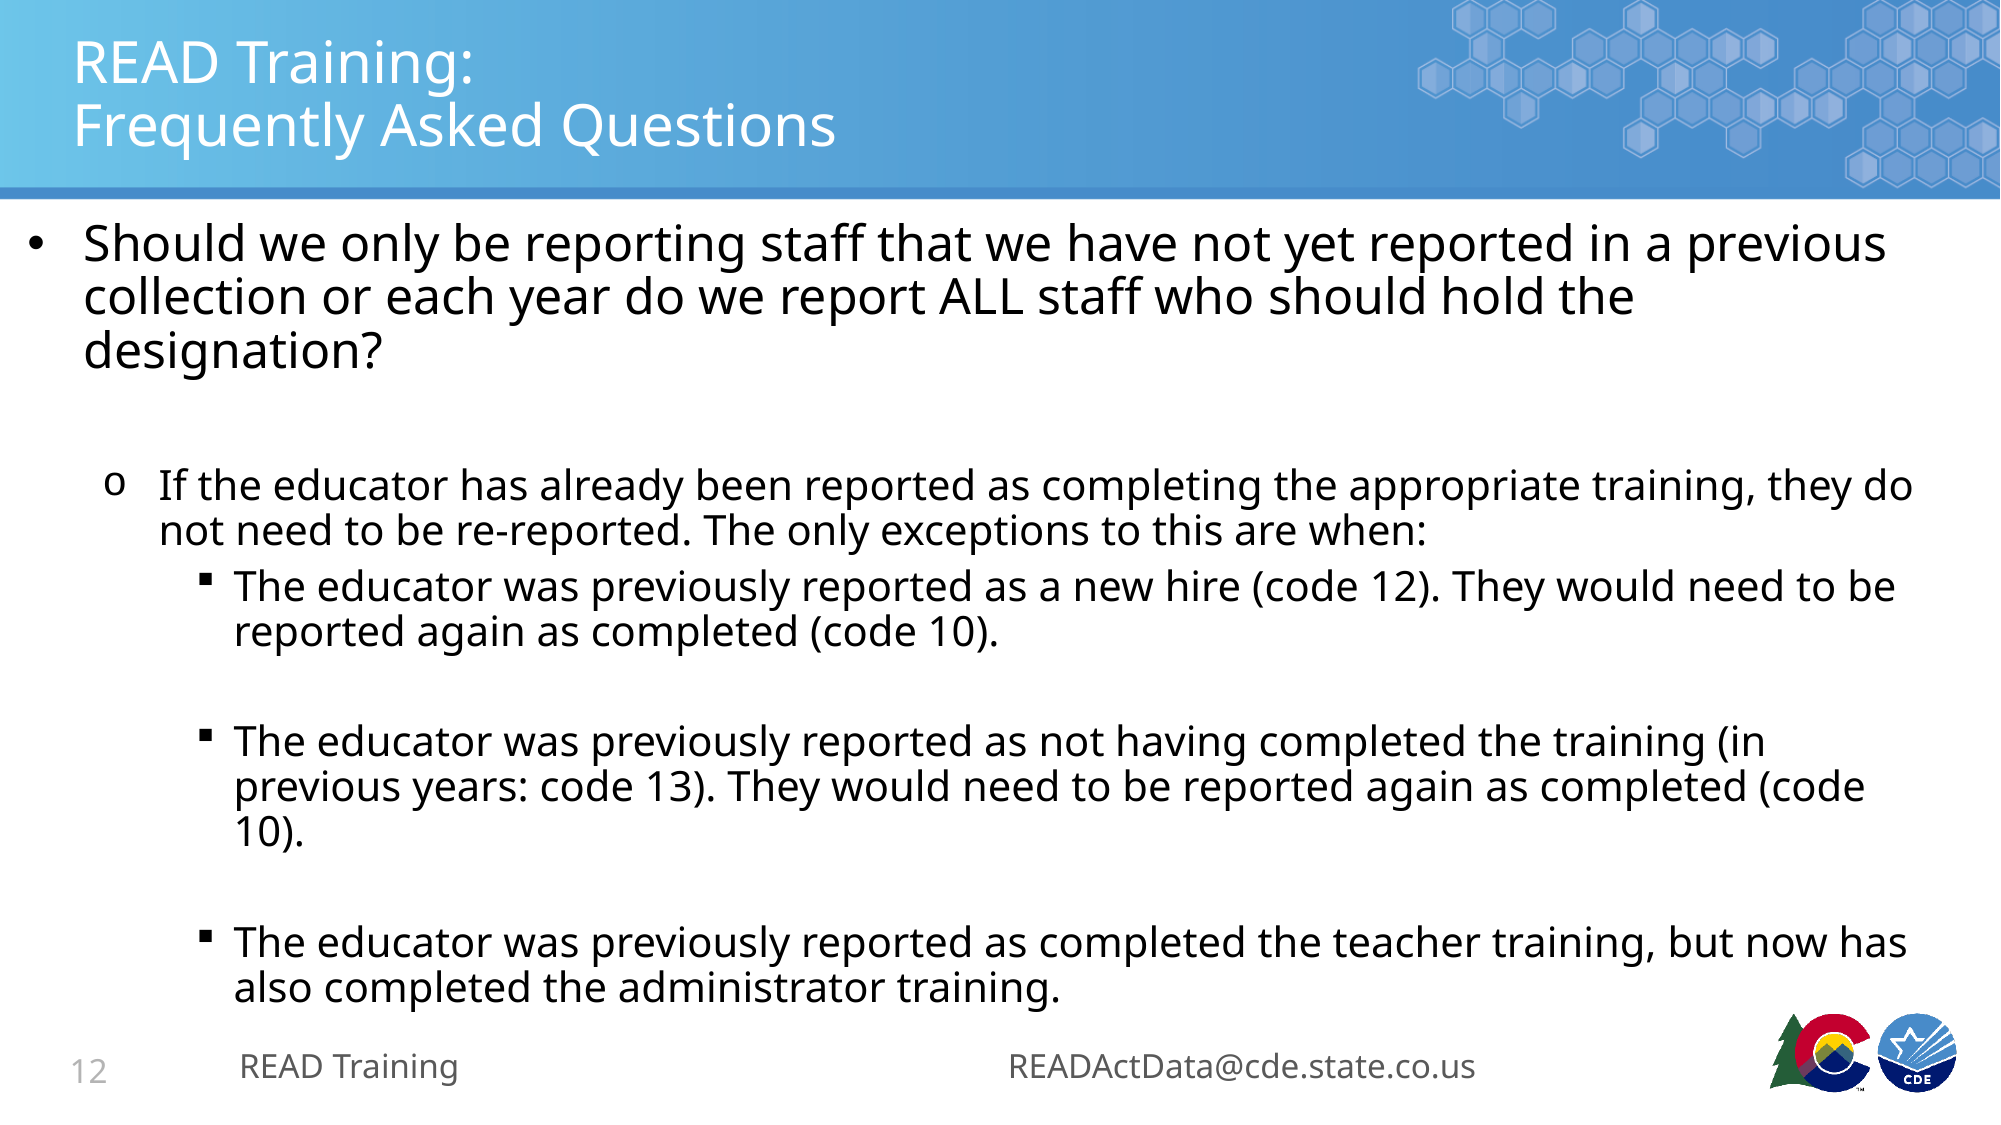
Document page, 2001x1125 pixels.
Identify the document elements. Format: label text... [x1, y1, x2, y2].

picture [0, 0, 2000, 200]
list READ Training [224, 1042, 960, 1103]
list READActData@cde.state.co.us [992, 1042, 1714, 1103]
slide_number 12 [54, 1042, 191, 1103]
list Should we only be reporting staff that we have not yet reported in a previous collection or each year do we report ALL staff who should hold the designation? If the educator has already been reported as completing the appropriate training, they do not need to be re-reported. The only exceptions to this are when: The educator was previously reported as a new hire (code 12). They would need to be reported again as completed (code 10). The educator was previously reported as not having completed the training (in previous years: code 13). They would need to be reported again as completed (code 10). The educator was previously reported as completed the teacher training, but now has also completed the administrator training. [27, 217, 1945, 994]
title READ Training: Frequently Asked Questions [72, 33, 1396, 182]
picture [1768, 1012, 1957, 1093]
